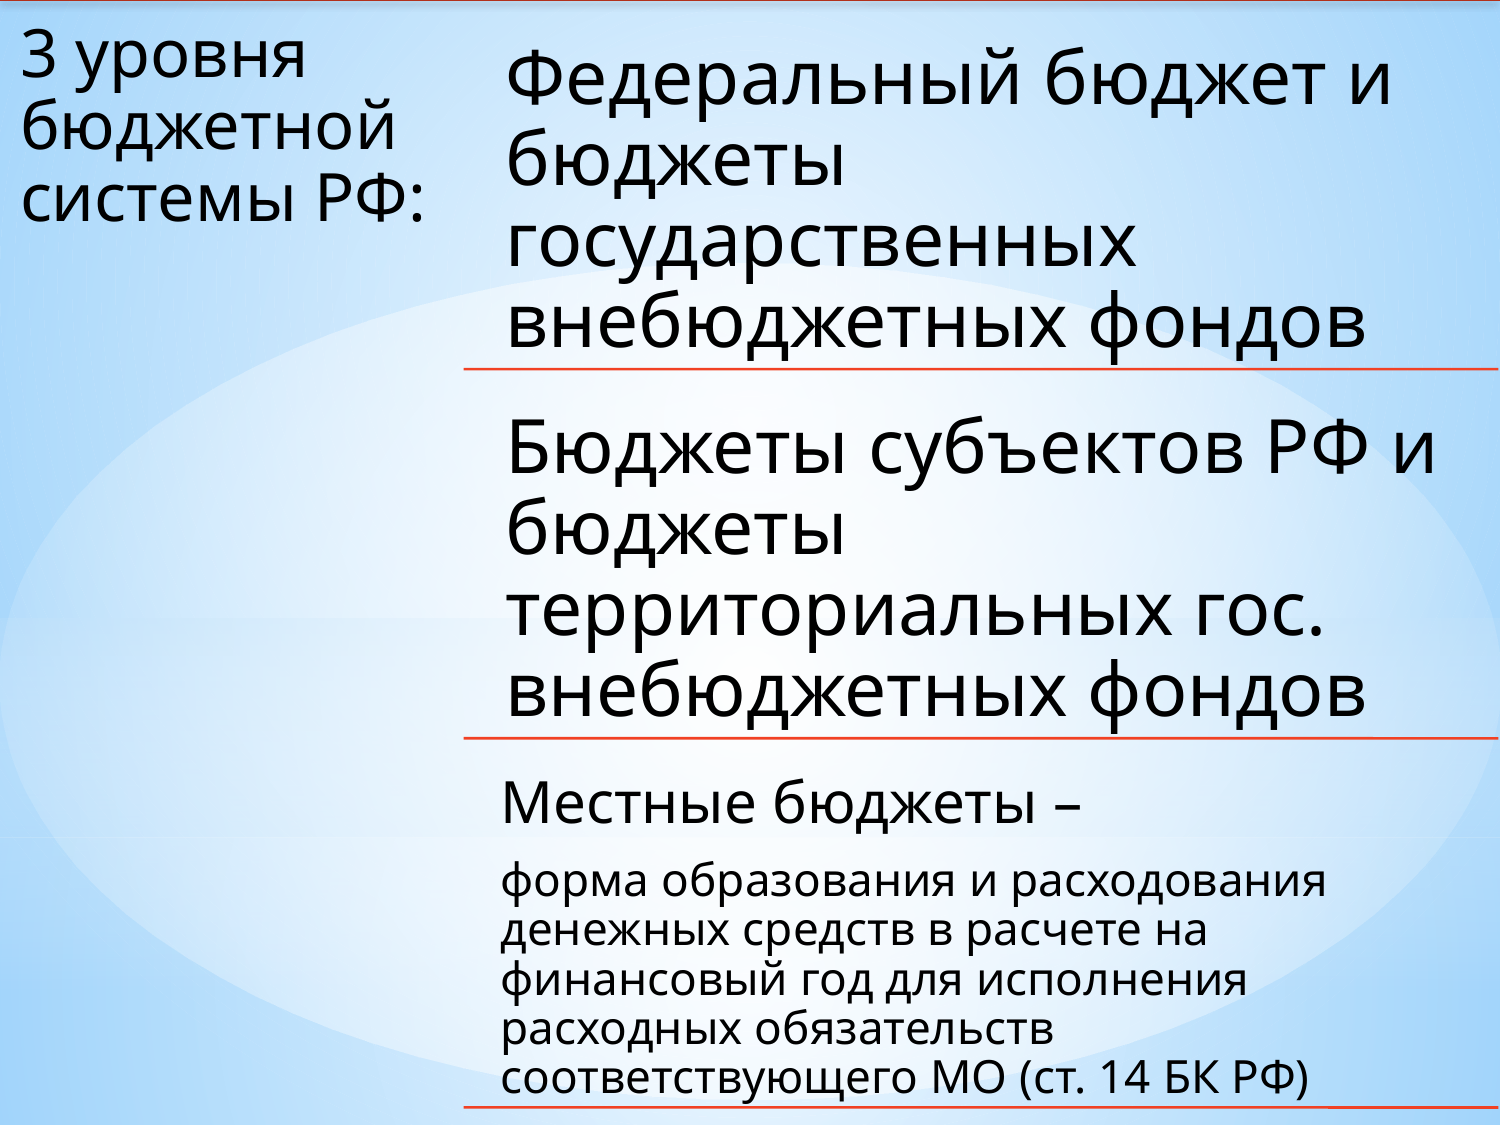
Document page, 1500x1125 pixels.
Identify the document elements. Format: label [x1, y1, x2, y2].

text_box [0, 0, 1500, 1125]
